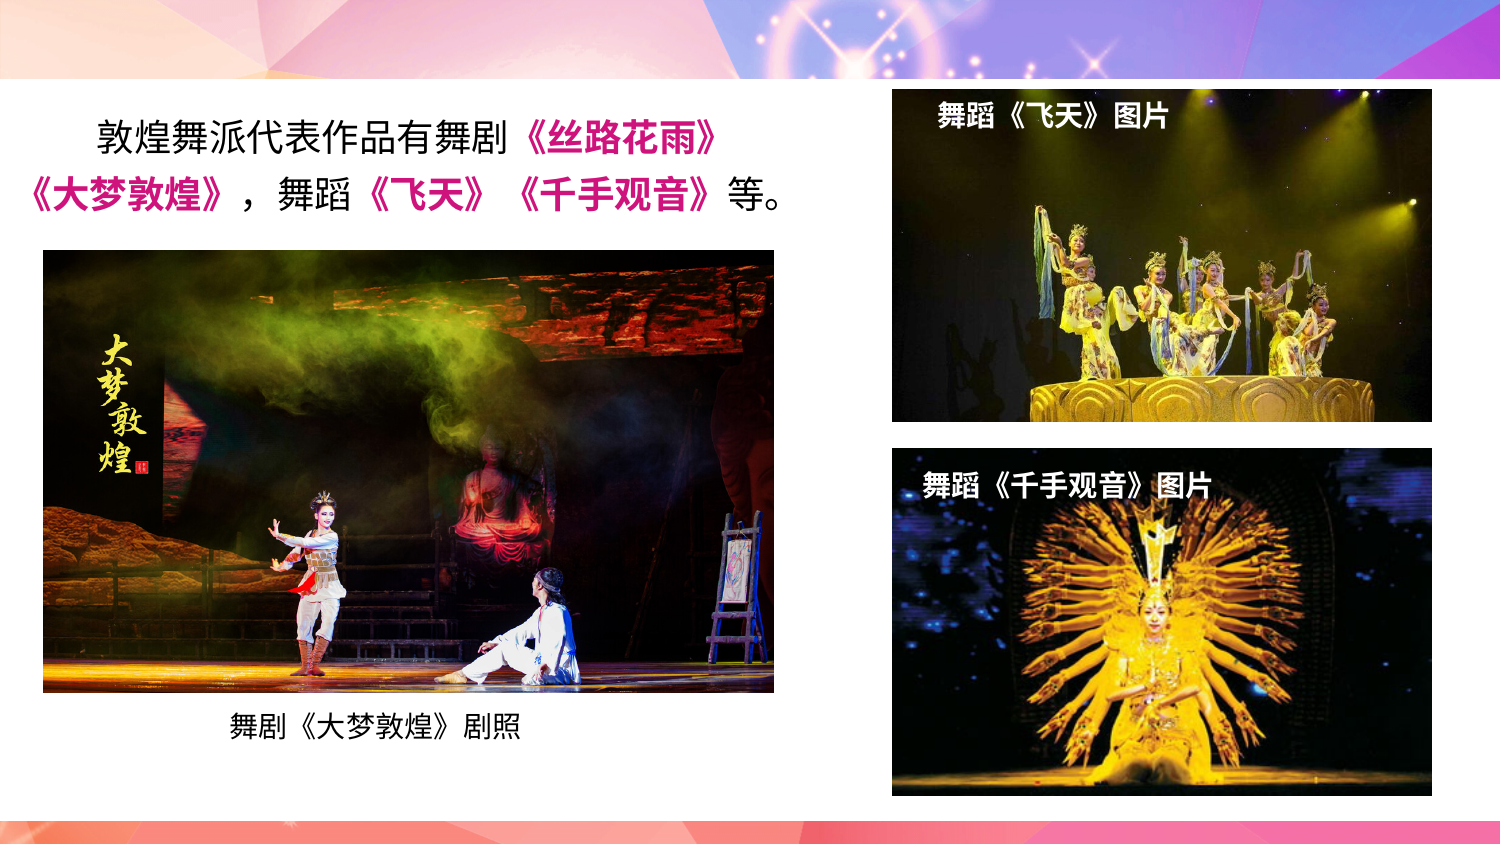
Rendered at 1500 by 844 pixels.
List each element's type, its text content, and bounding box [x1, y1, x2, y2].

picture [0, 0, 1500, 79]
text_box 敦煌舞派代表作品有舞剧《丝路花雨》《大梦敦煌》，舞蹈《飞天》《千手观音》等。 [0, 89, 786, 284]
picture [0, 821, 1500, 844]
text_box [876, 89, 1432, 422]
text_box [43, 250, 774, 777]
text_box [861, 448, 1432, 796]
